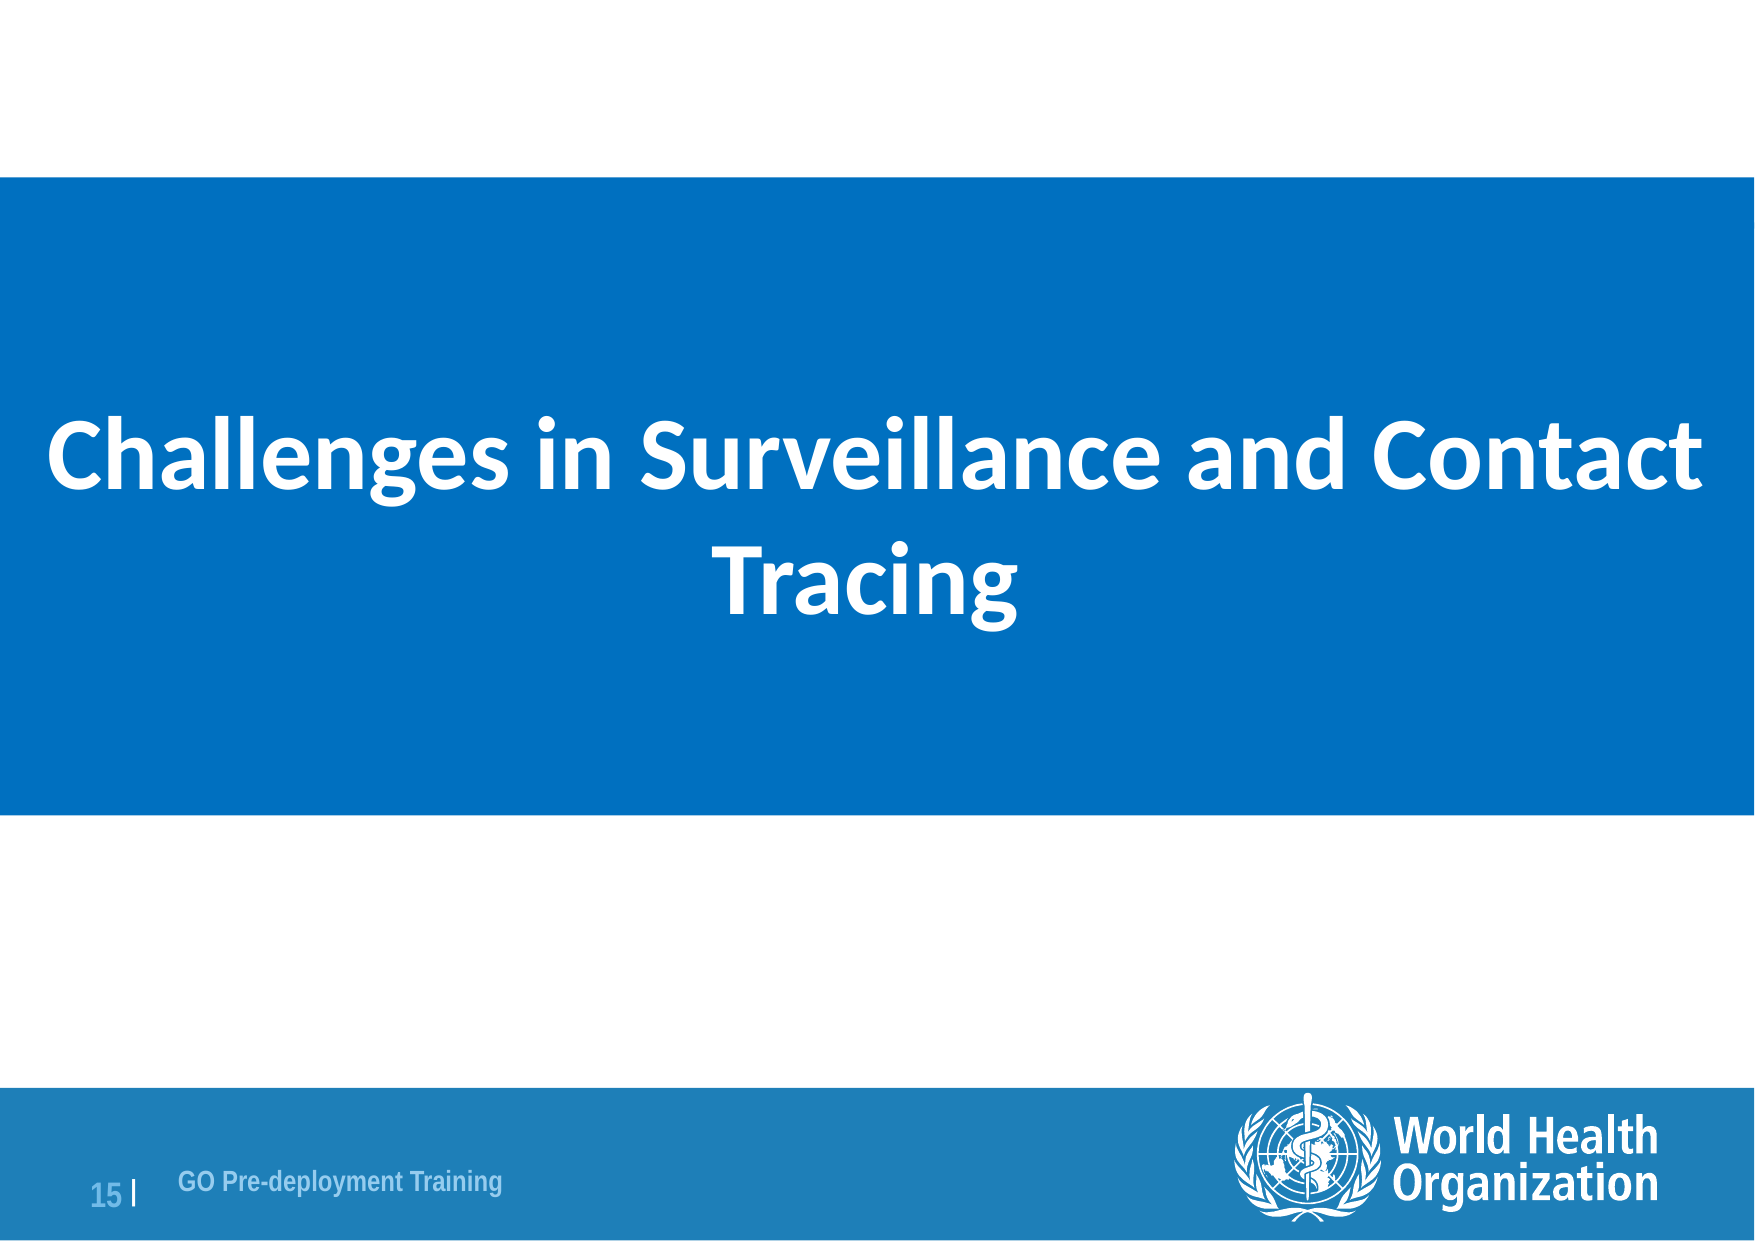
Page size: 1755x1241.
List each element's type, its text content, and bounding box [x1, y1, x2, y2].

list Challenges in Surveillance and Contact Tracing [0, 177, 1755, 816]
